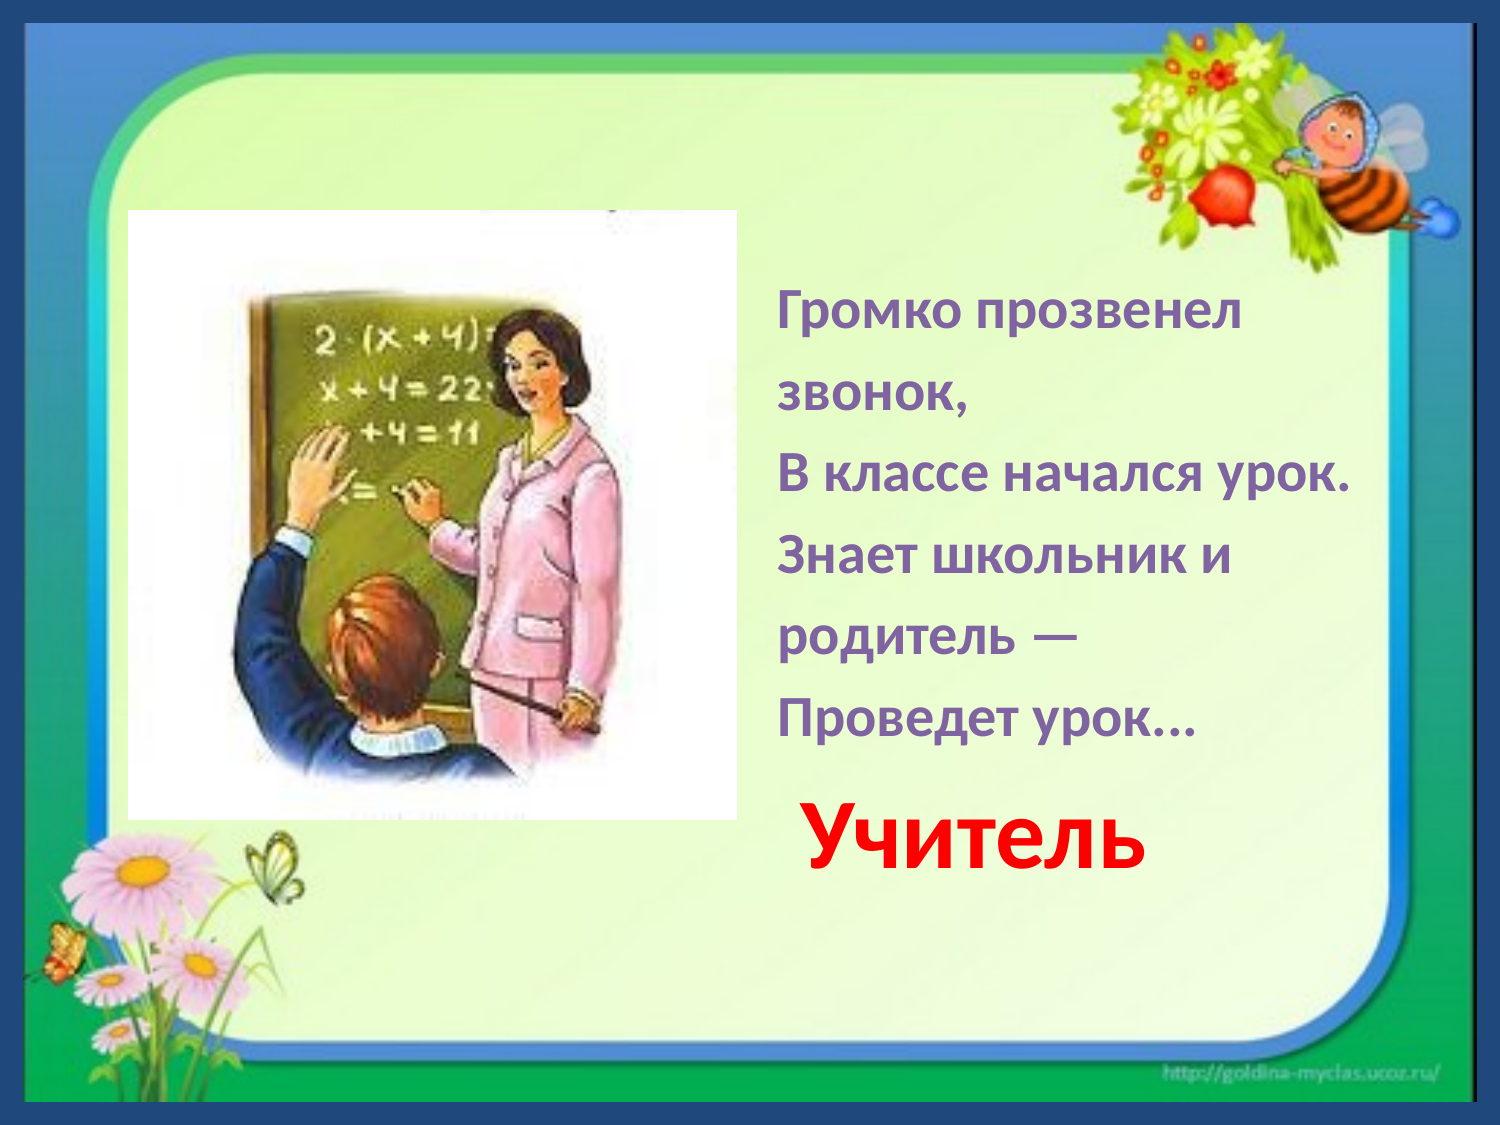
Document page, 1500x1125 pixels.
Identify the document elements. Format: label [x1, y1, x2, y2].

list [128, 210, 737, 820]
picture [23, 23, 1477, 1102]
